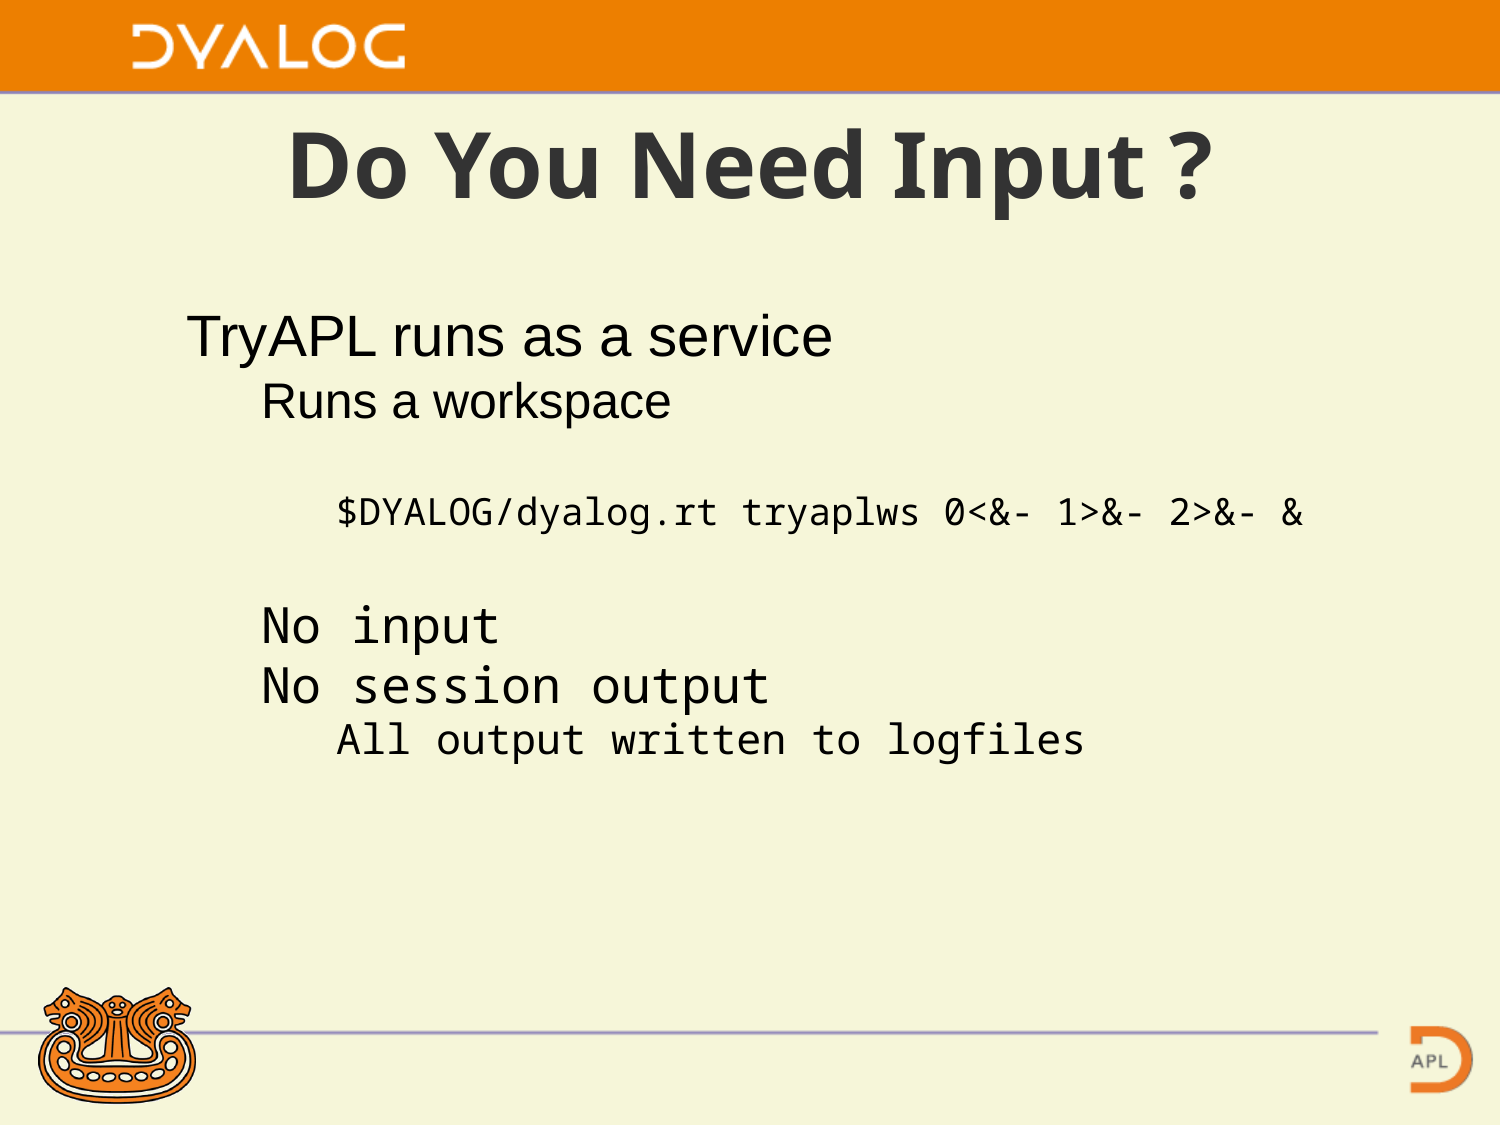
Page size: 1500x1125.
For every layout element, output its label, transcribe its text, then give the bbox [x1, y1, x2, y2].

title Do You Need Input ? [112, 99, 1388, 288]
picture [0, 0, 1500, 1125]
subtitle TryAPL runs as a service Runs a workspace $DYALOG/dyalog.rt tryaplws 0<&- 1>&- 2>&- & No input No session output All output written to logfiles [171, 290, 1341, 976]
